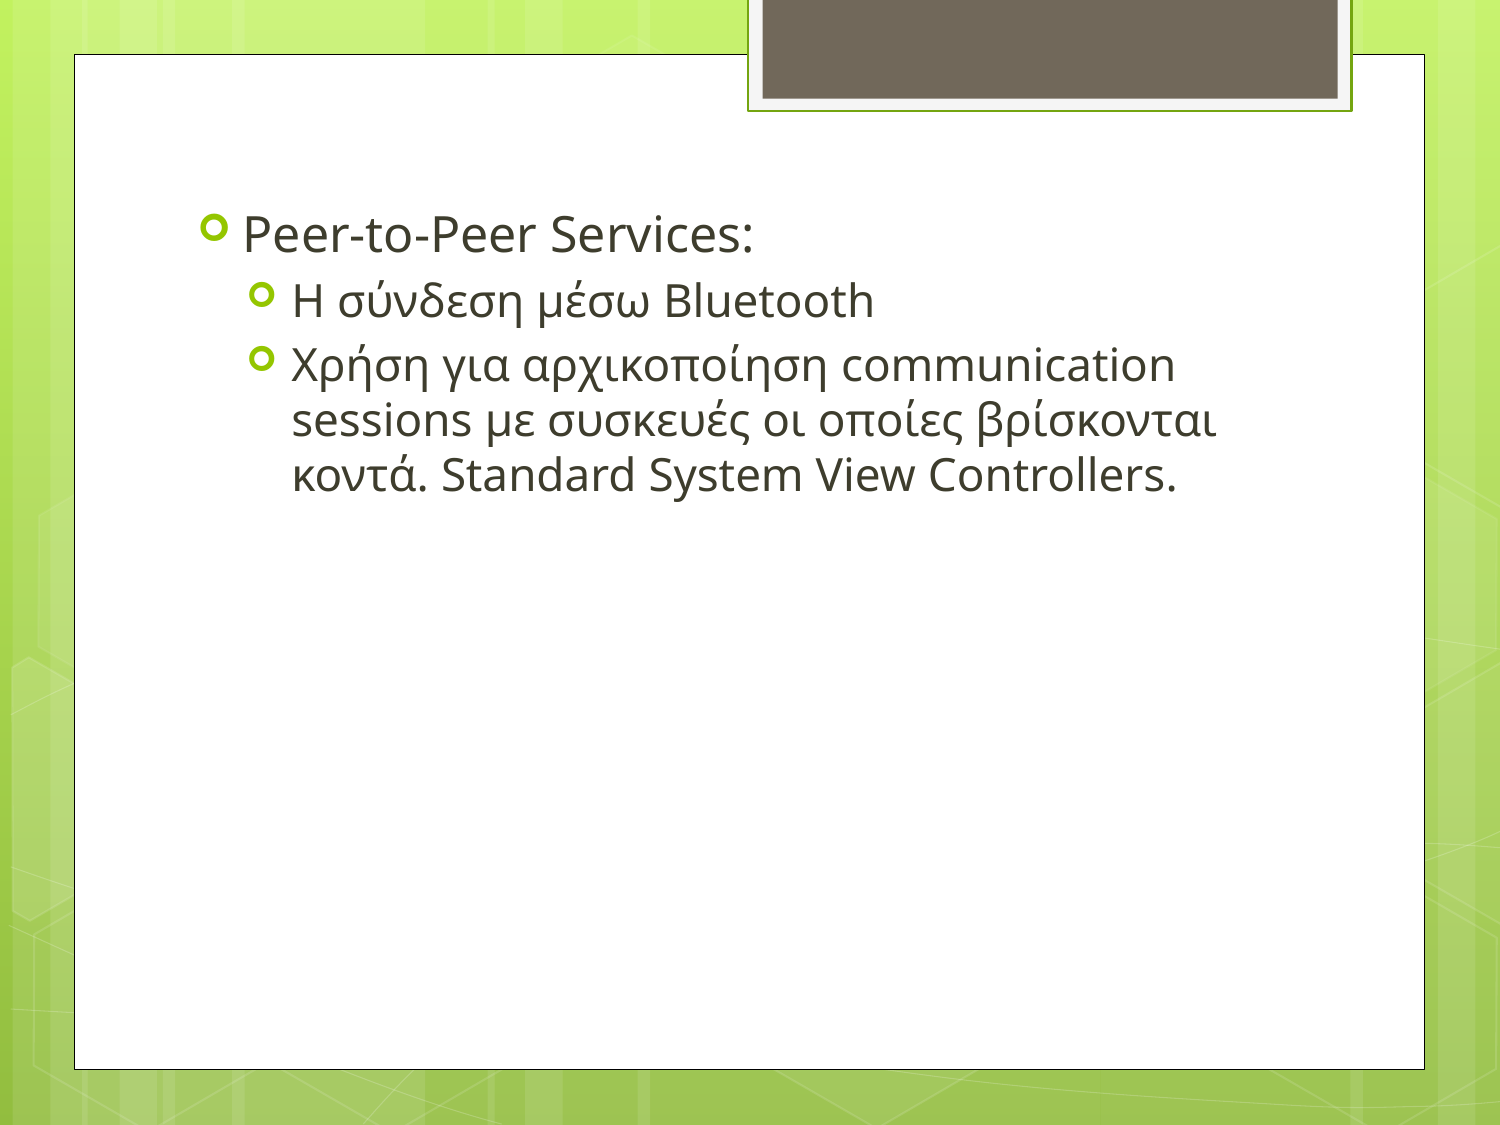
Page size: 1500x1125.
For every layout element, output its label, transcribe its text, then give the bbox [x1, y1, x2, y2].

list Peer-to-Peer Services: Η σύνδεση μέσω Bluetooth Χρήση για αρχικοποίηση communication sessions με συσκευές οι οποίες βρίσκονται κοντά. Standard System View Controllers. [171, 125, 1283, 957]
